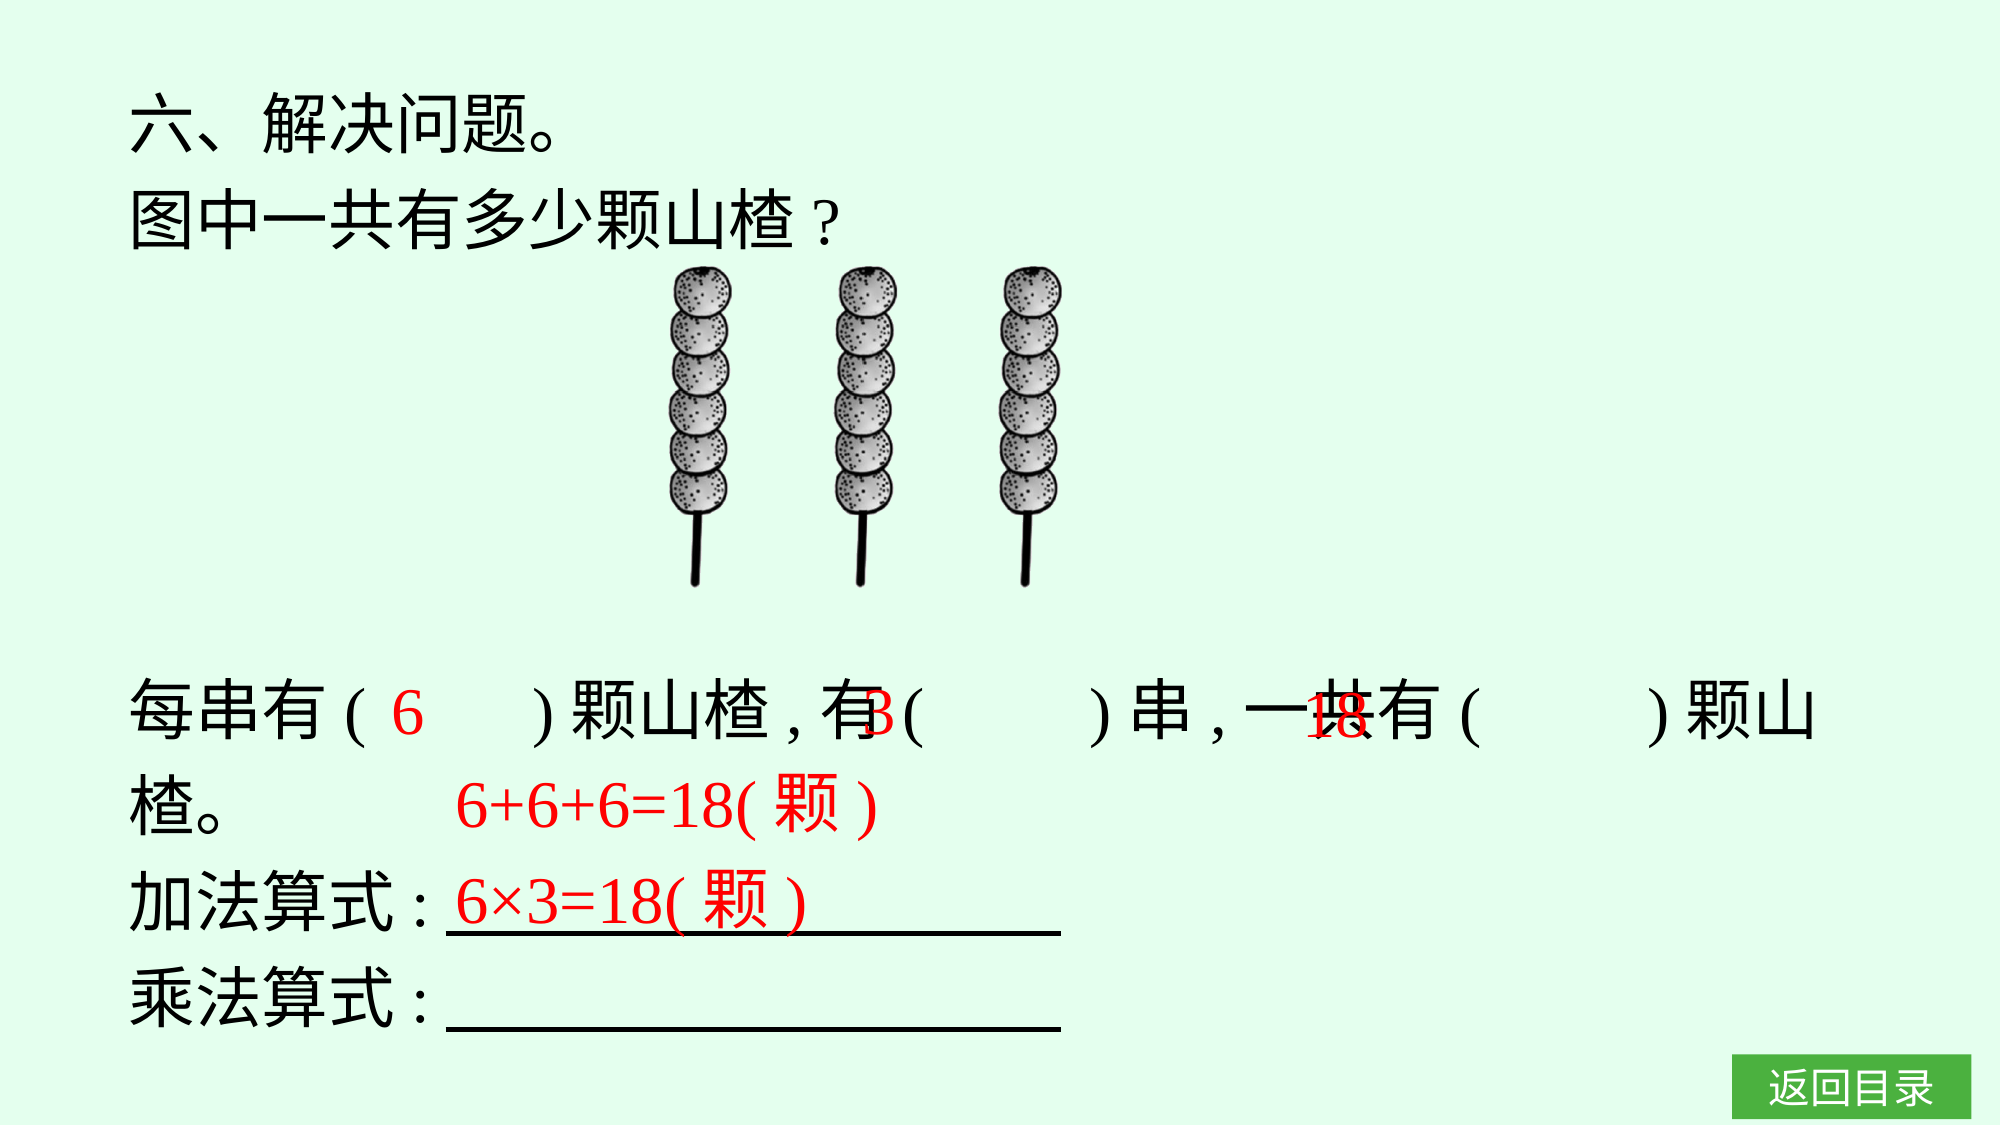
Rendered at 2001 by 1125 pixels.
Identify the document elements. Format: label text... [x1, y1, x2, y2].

text_box 6 [376, 644, 440, 756]
text_box 18 [1287, 647, 1385, 737]
text_box 每串有( )颗山楂,有( )串,一共有( )颗山楂。 加法算式: 乘法算式: [113, 644, 1887, 1043]
text_box 六、解决问题。 图中一共有多少颗山楂? [113, 58, 1887, 266]
text_box 6+6+6=18(颗) 6×3=18(颗) [440, 737, 2000, 944]
text_box 3 [848, 644, 912, 737]
picture [661, 258, 1065, 594]
